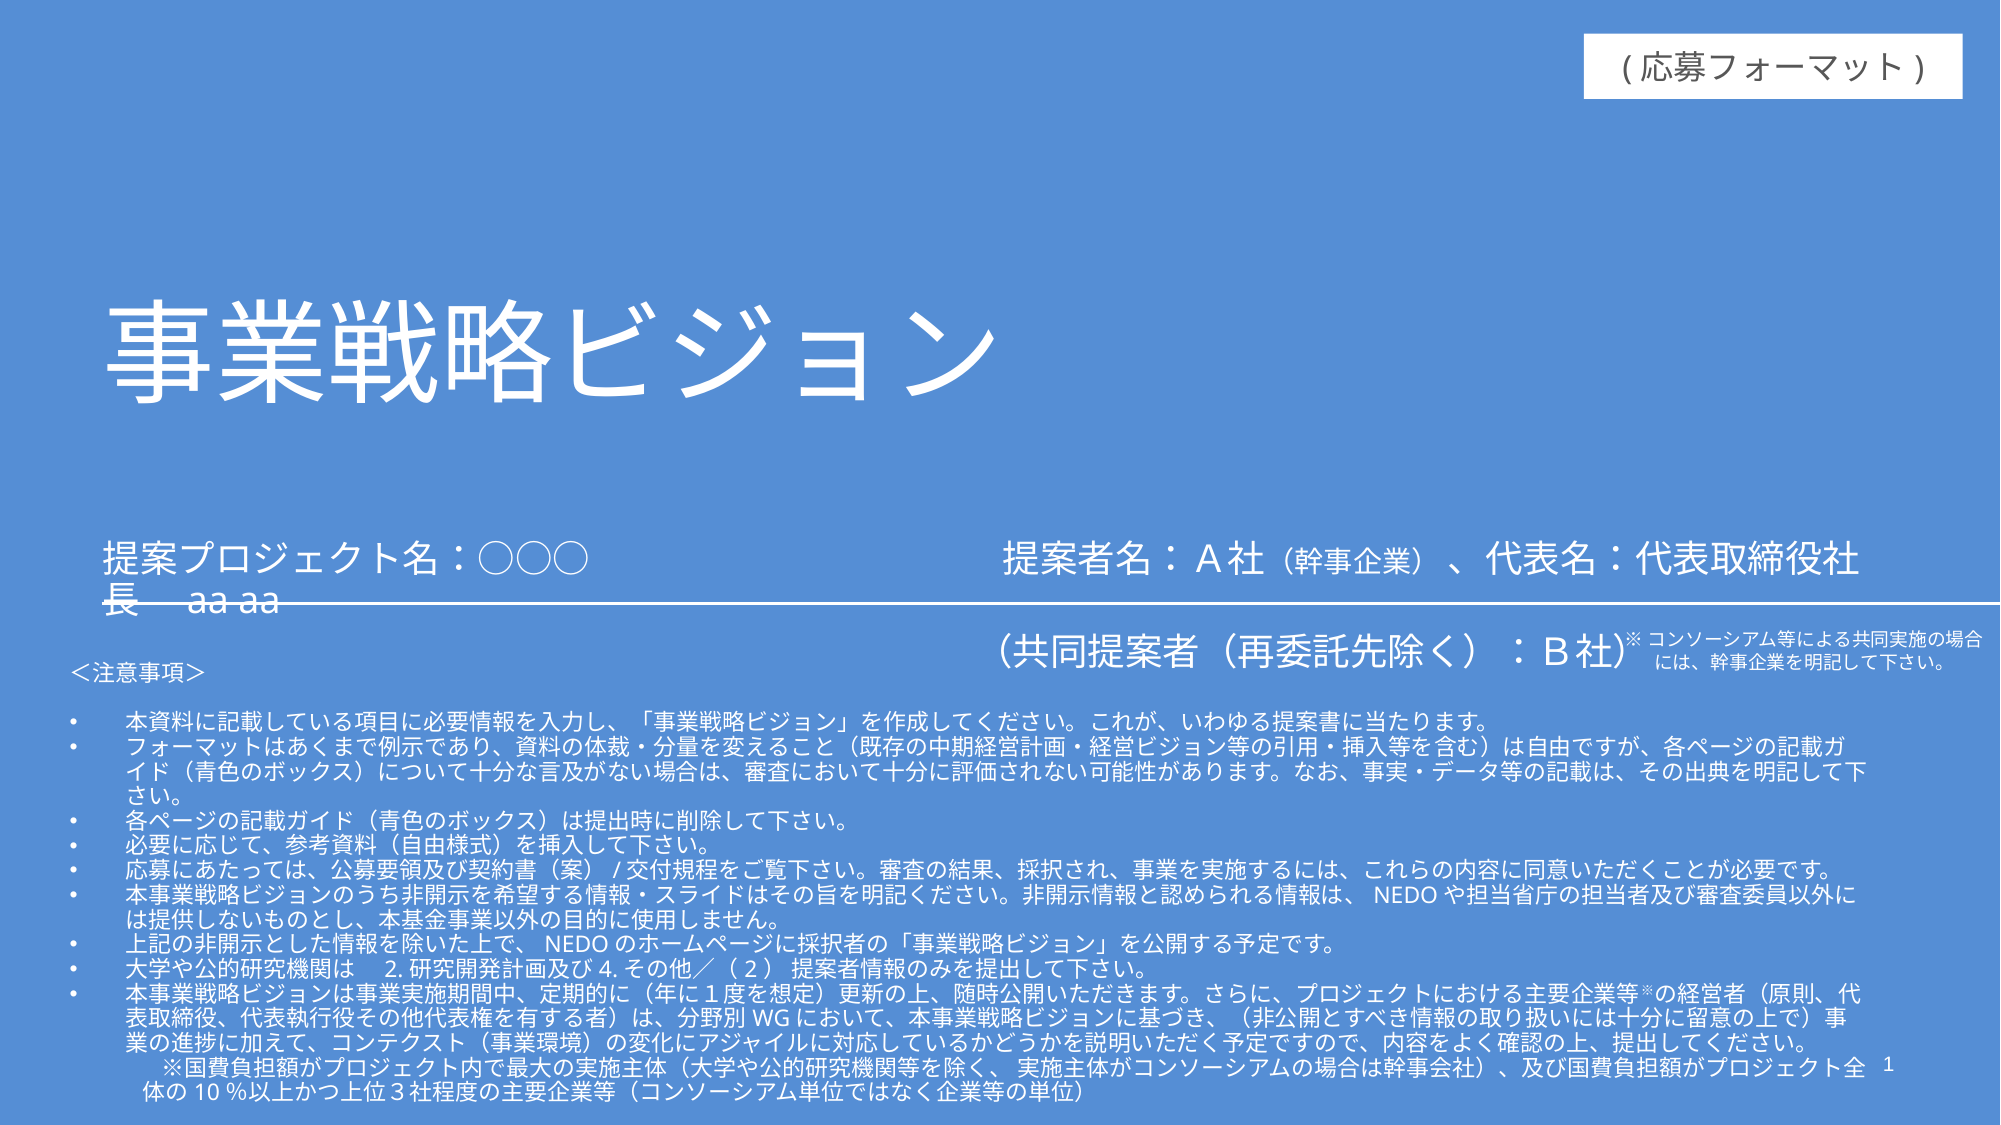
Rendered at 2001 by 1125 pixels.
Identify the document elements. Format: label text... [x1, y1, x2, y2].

text_box ※コンソーシアム等による共同実施の場合には、幹事企業を明記して下さい。 [1607, 621, 2000, 680]
title 事業戦略ビジョン 提案プロジェクト名：○○○ 提案者名：Ａ社（幹事企業） 、代表名：代表取締役社長 aa aa [102, 297, 1897, 633]
text_box ＜注意事項＞ 本資料に記載している項目に必要情報を入力し、「事業戦略ビジョン」を作成してください。これが、いわゆる提案書に当たります。 フォーマットはあくまで例示であり、資料の体裁・分量を変えること（既存の中期経営計画・経営ビジョン等の引用・挿入等を含む）は自由ですが、各ページの記載ガイド（青色のボックス）について十分な言及がない場合は、審査において十分に評価されない可能性があります。なお、事実・データ等の記載は、その出典を明記して下さい。 各ページの記載ガイド（青色のボックス）は提出時に削除して下さい。 必要に応じて、参考資料（自由様式）を挿入して下さい。 応募にあたっては、公募要領及び契約書（案）/交付規程をご覧下さい。審査の結果、採択され、事業を実施するには、これらの内容に同意いただくことが必要です。 本事業戦略ビジョンのうち非開示を希望する情報・スライドはその旨を明記ください。非開示情報と認められる情報は、NEDOや担当省庁の担当者及び審査委員以外には提供しないものとし、本基金事業以外の目的に使用しません。 上記の非開示とした情報を除いた上で、NEDOのホームページに採択者の「事業戦略ビジョン」を公開する予定です。 大学や公的研究機関は 2.研究開発計画及び4.その他／（2） 提案者情報のみを提出して下さい。 本事業戦略ビジョンは事業実施期間中、定期的に（年に１度を想定）更新の上、随時公開いただきます。さらに、プロジェクトにおける主要企業等※の経営者（原則、代表取締役、代表執行役その他代表権を有する者）は、分野別WGにおいて、本事業戦略ビジョンに基づき、（非公開とすべき情報の取り扱いには十分に留意の上で）事業の進捗に加えて、コンテクスト（事業環境）の変化にアジャイルに対応しているかどうかを説明いただく予定ですので、内容をよく確認の上、提出してください。 ※国費負担額がプロジェクト内で最大の実施主体（大学や公的研究機関等を除く、 実施主体がコンソーシアムの場合は幹事会社）、及び国費負担額がプロジェクト全体の10％以上かつ上位３社程度の主要企業等（コンソーシアム単位ではなく企業等の単位） [69, 661, 1870, 1125]
text_box （共同提案者（再委託先除く）：Ｂ社） [959, 610, 1870, 691]
text_box (応募フォーマット) [1583, 33, 1964, 100]
